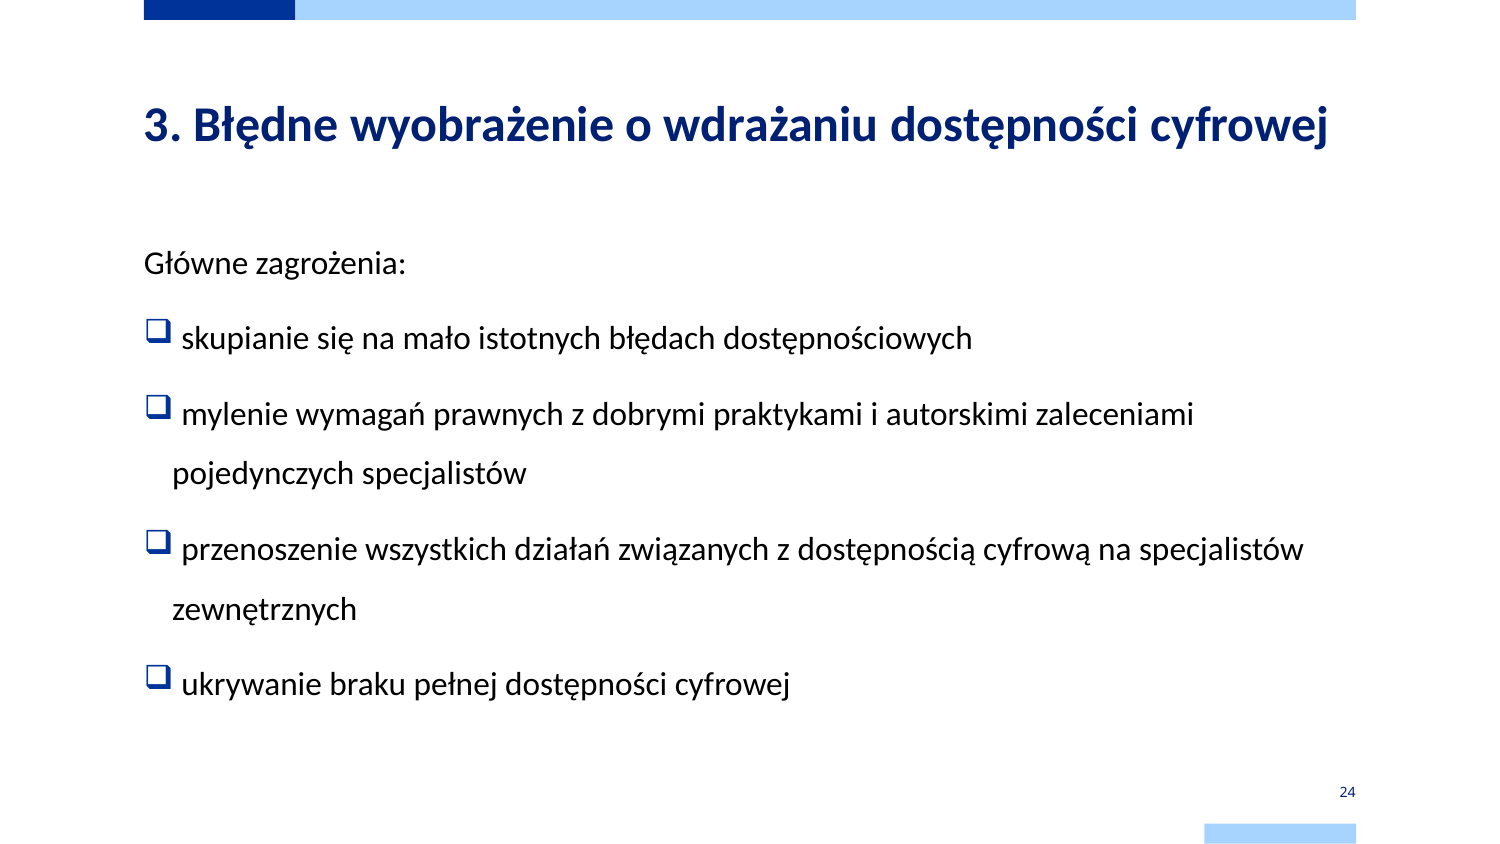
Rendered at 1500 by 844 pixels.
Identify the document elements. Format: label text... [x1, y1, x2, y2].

slide_number 24 [1204, 783, 1356, 804]
list Główne zagrożenia: skupianie się na mało istotnych błędach dostępnościowych mylenie wymagań prawnych z dobrymi praktykami i autorskimi zaleceniami pojedynczych specjalistów przenoszenie wszystkich działań związanych z dostępnością cyfrową na specjalistów zewnętrznych ukrywanie braku pełnej dostępności cyfrowej [143, 220, 1357, 800]
title 3. Błędne wyobrażenie o wdrażaniu dostępności cyfrowej [143, 100, 1424, 221]
